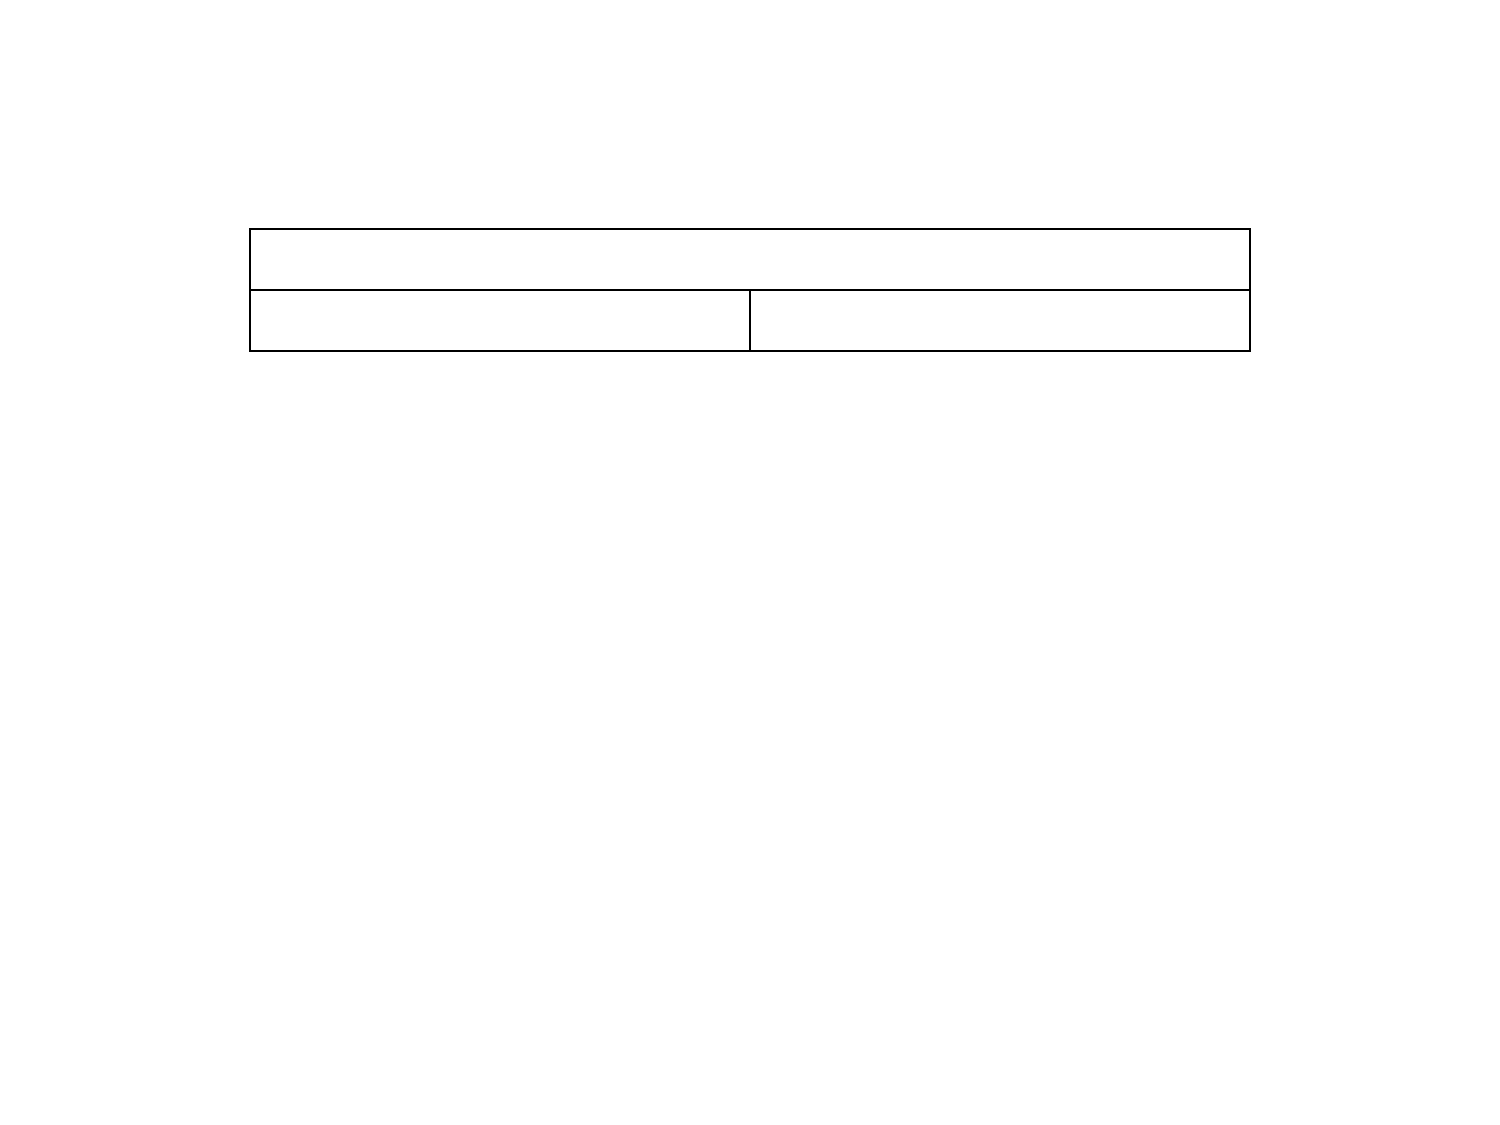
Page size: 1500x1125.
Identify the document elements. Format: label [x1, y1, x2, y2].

table_cell [251, 291, 749, 350]
table_header [251, 230, 1249, 289]
table_cell [751, 291, 1249, 350]
